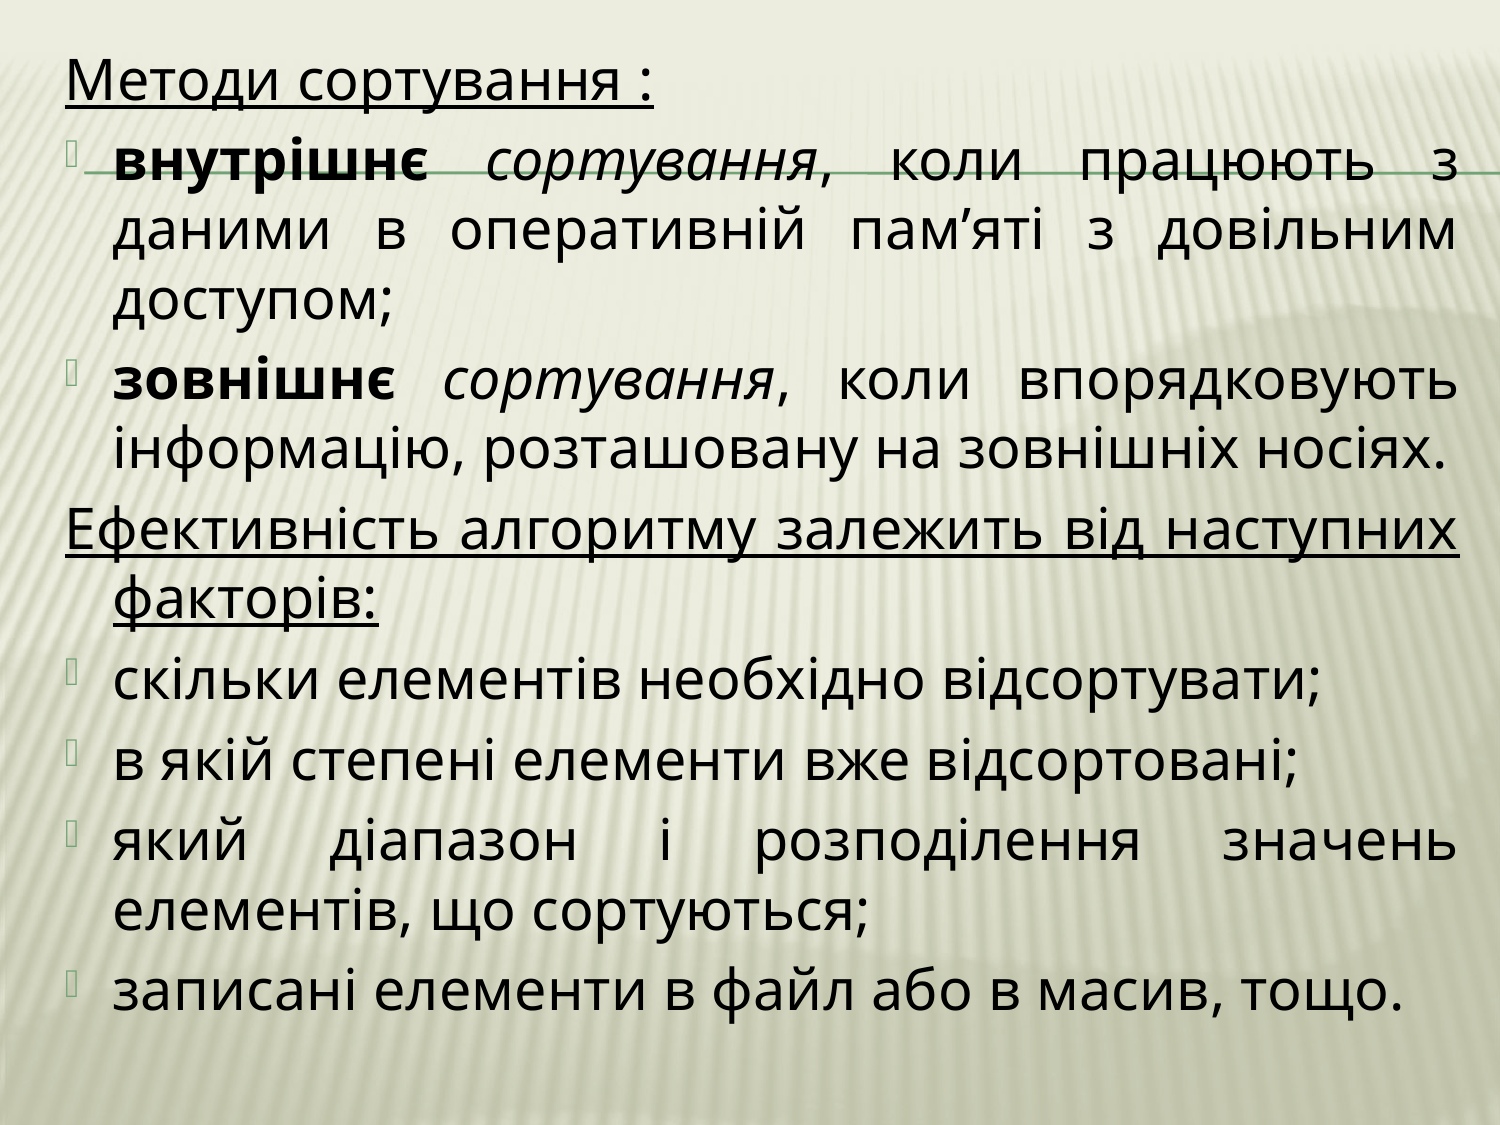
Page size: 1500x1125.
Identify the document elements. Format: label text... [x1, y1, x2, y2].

list Методи сортування : внутрішнє сортування, коли працюють з даними в оперативній пам’яті з довільним доступом; зовнішнє сортування, коли впорядковують інформацію, розташовану на зовнішніх носіях. Ефективність алгоритму залежить від наступних факторів: скільки елементів необхідно відсортувати; в якій степені елементи вже відсортовані; який діапазон і розподілення значень елементів, що сортуються; записані елементи в файл або в масив, тощо. [50, 35, 1475, 1102]
